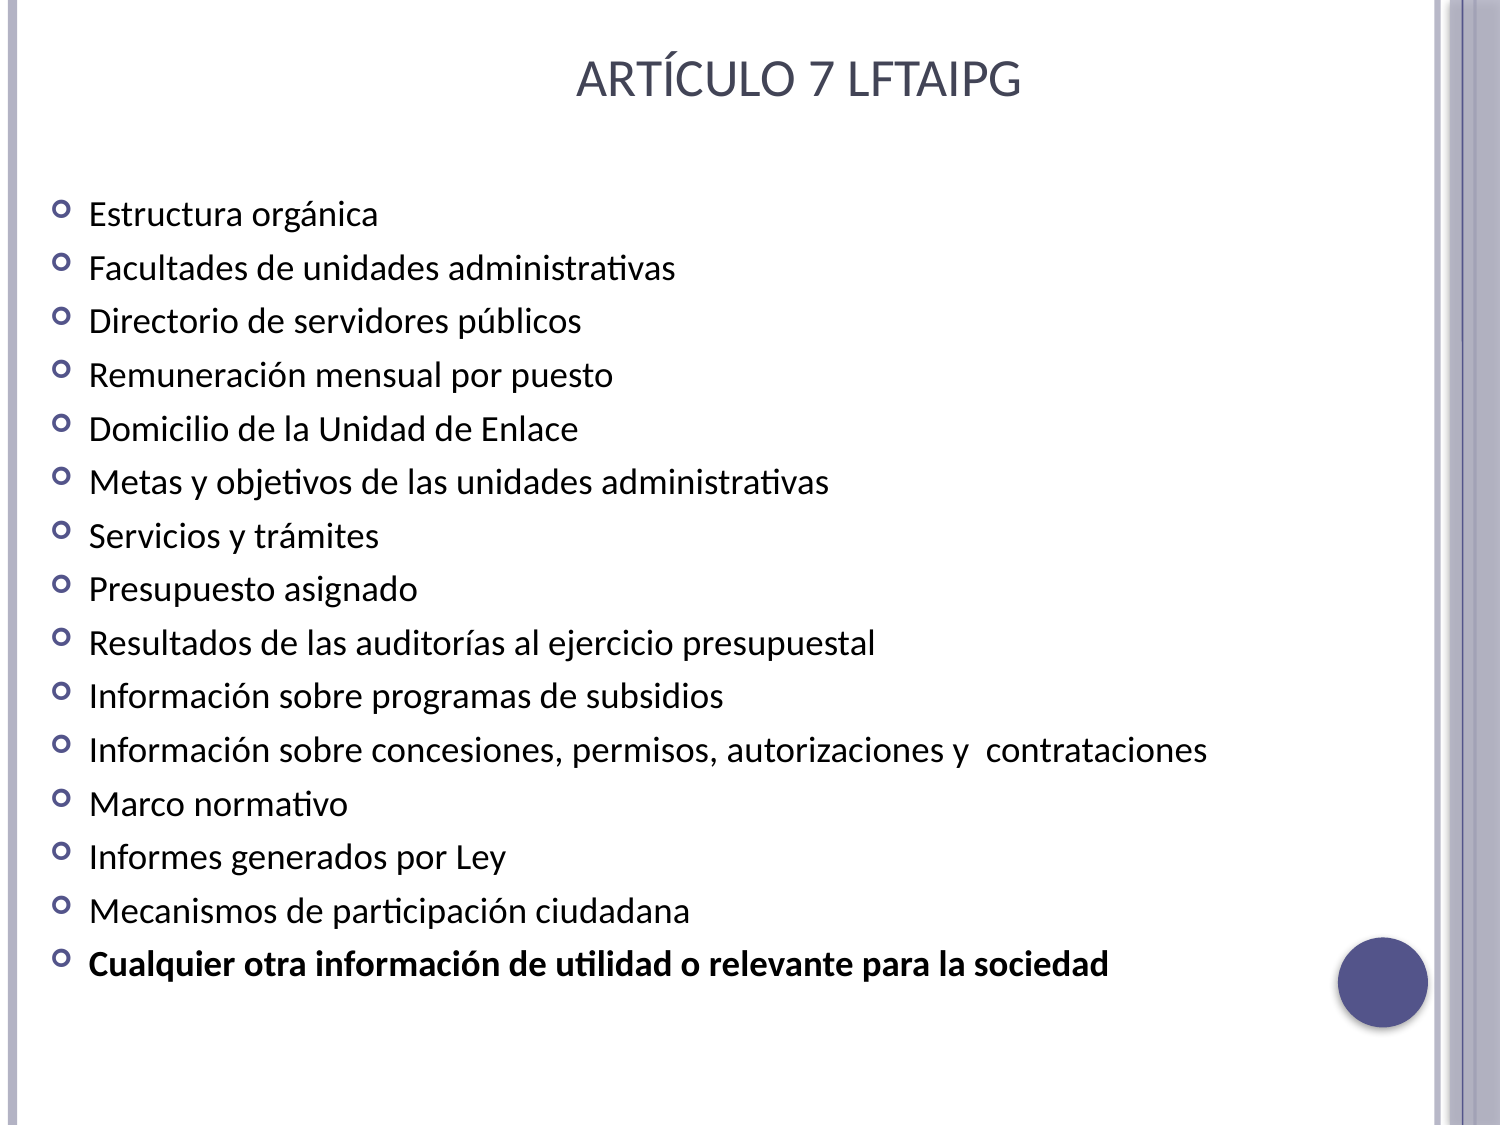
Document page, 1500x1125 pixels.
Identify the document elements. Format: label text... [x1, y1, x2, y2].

title Artículo 7 LFTAIPG [99, 35, 1500, 115]
list Estructura orgánica Facultades de unidades administrativas Directorio de servidores públicos Remuneración mensual por puesto Domicilio de la Unidad de Enlace Metas y objetivos de las unidades administrativas Servicios y trámites Presupuesto asignado Resultados de las auditorías al ejercicio presupuestal Información sobre programas de subsidios Información sobre concesiones, permisos, autorizaciones y contrataciones Marco normativo Informes generados por Ley Mecanismos de participación ciudadana Cualquier otra información de utilidad o relevante para la sociedad [35, 128, 1431, 997]
